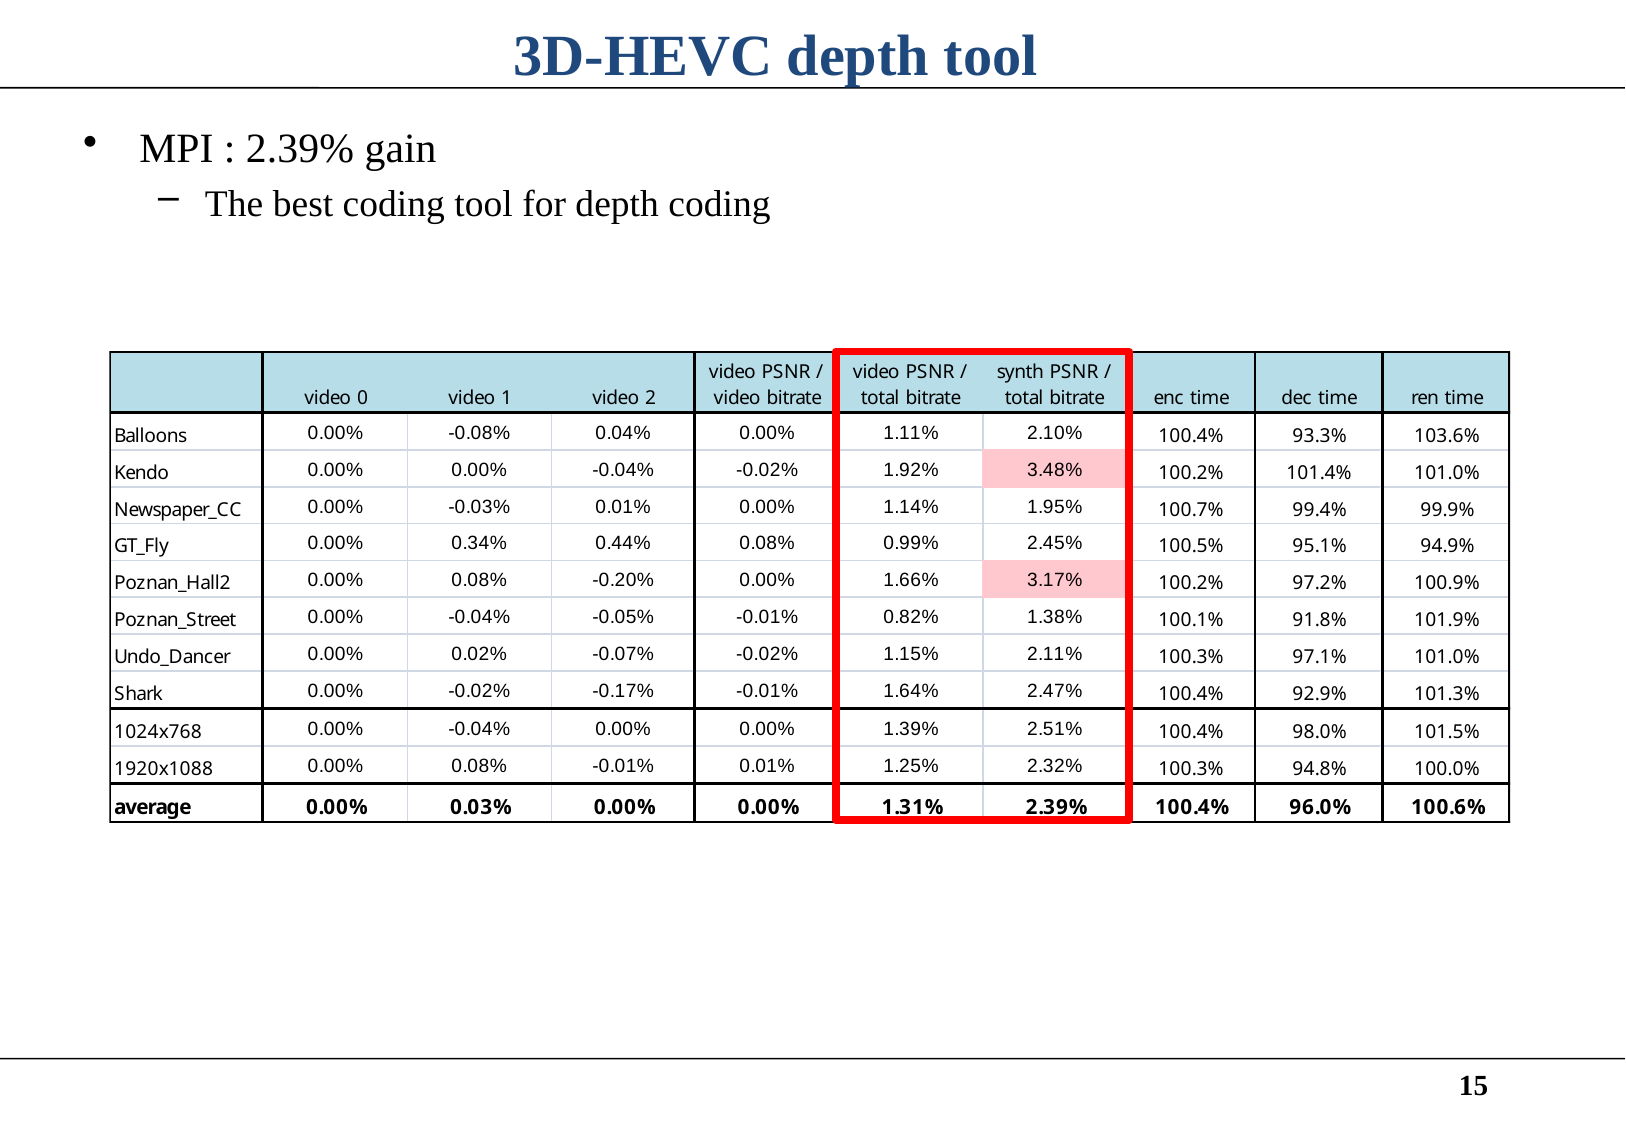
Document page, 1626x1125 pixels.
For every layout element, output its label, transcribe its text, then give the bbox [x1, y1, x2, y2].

title 3D-HEVC depth tool [68, 9, 1484, 94]
list MPI : 2.39% gain The best coding tool for depth coding [68, 113, 1544, 1005]
picture [109, 351, 1512, 825]
slide_number 15 [1403, 1058, 1544, 1106]
